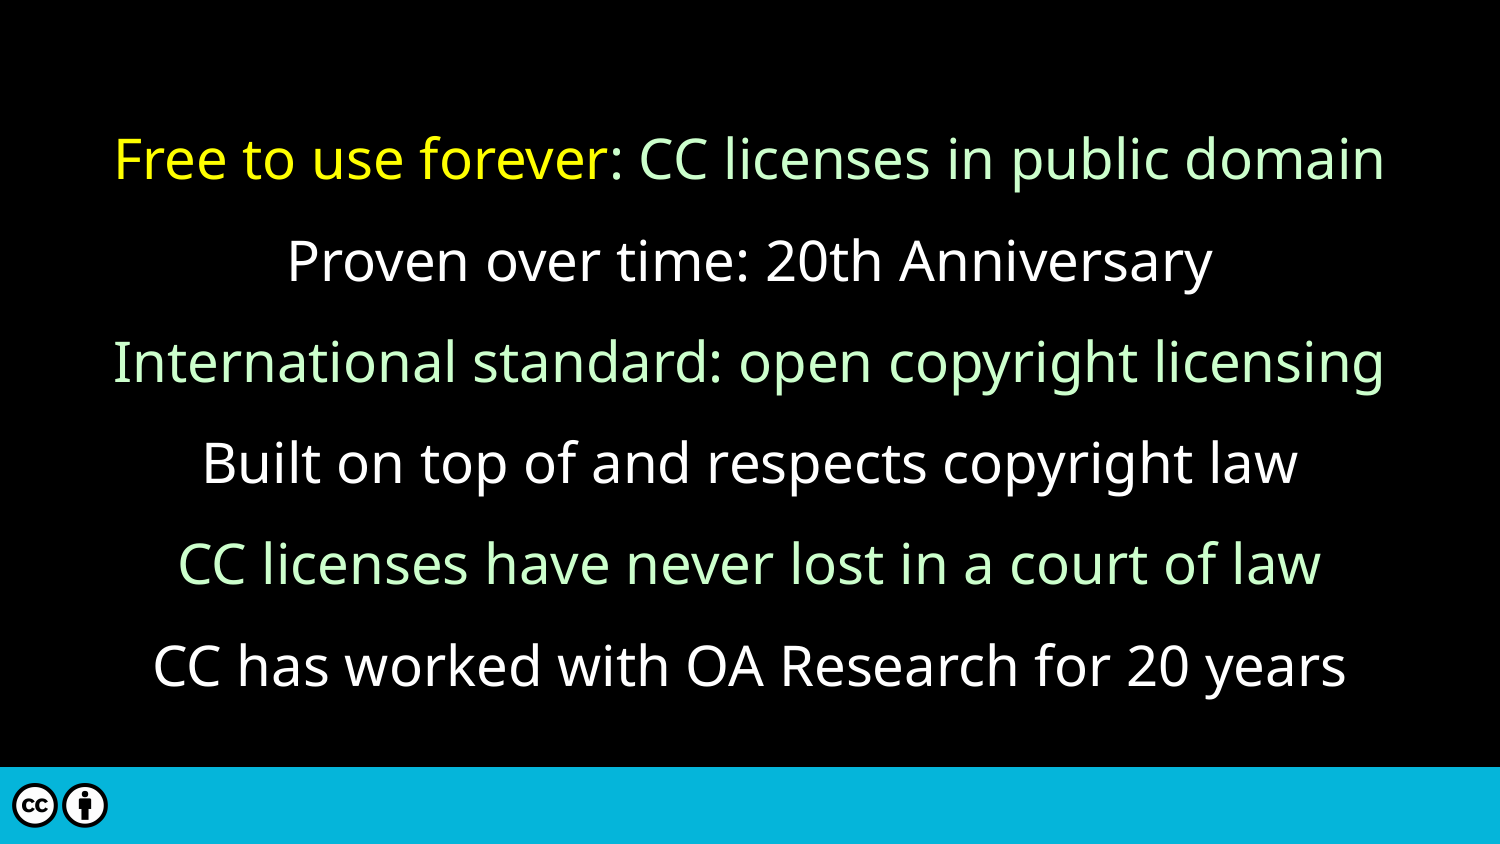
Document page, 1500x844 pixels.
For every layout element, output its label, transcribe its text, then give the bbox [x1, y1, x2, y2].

title Free to use forever: CC licenses in public domain Proven over time: 20th Anniversary International standard: open copyright licensing Built on top of and respects copyright law CC licenses have never lost in a court of law CC has worked with OA Research for 20 years [77, 0, 1423, 798]
picture [12, 783, 58, 828]
picture [62, 783, 108, 828]
